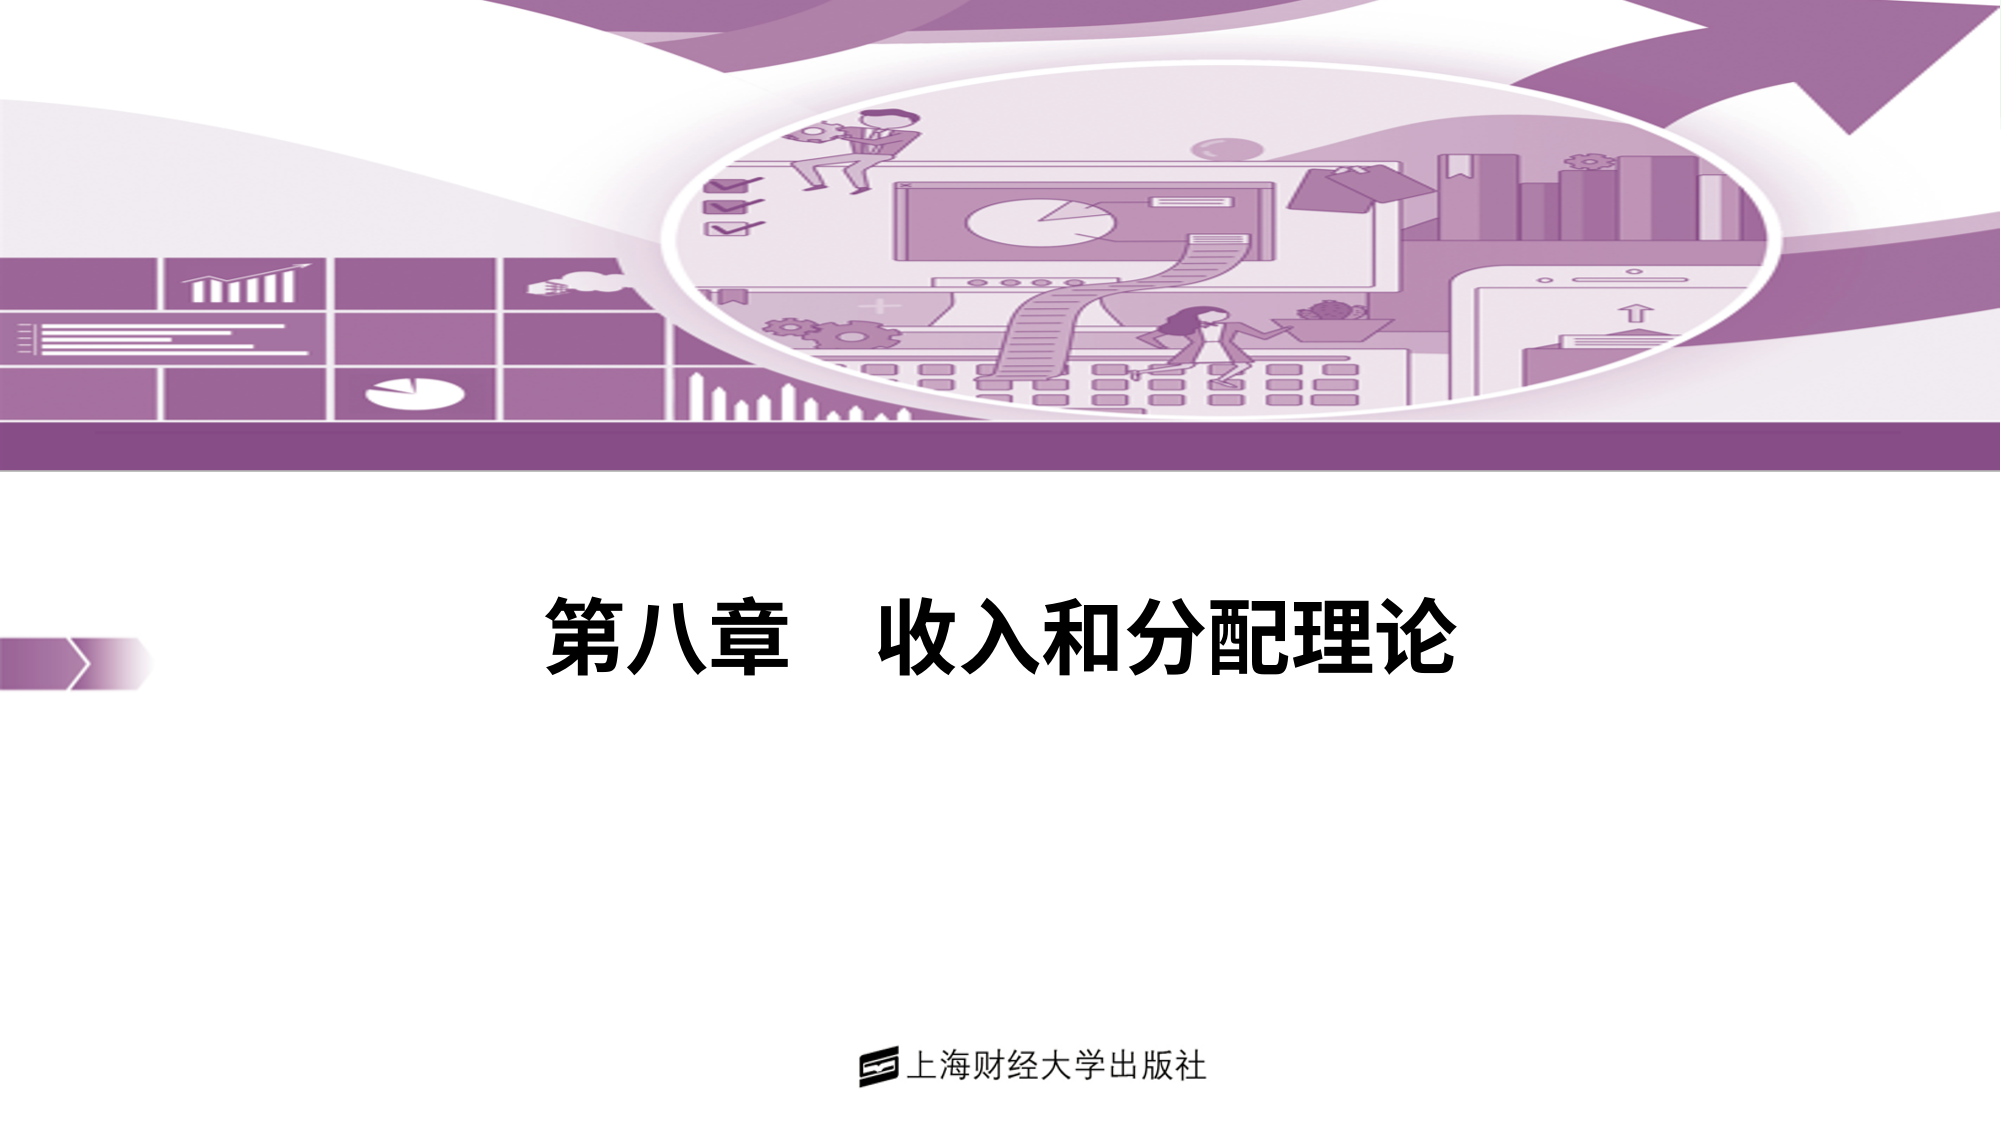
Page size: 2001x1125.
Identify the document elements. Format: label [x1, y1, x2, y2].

list [0, 0, 2000, 1125]
